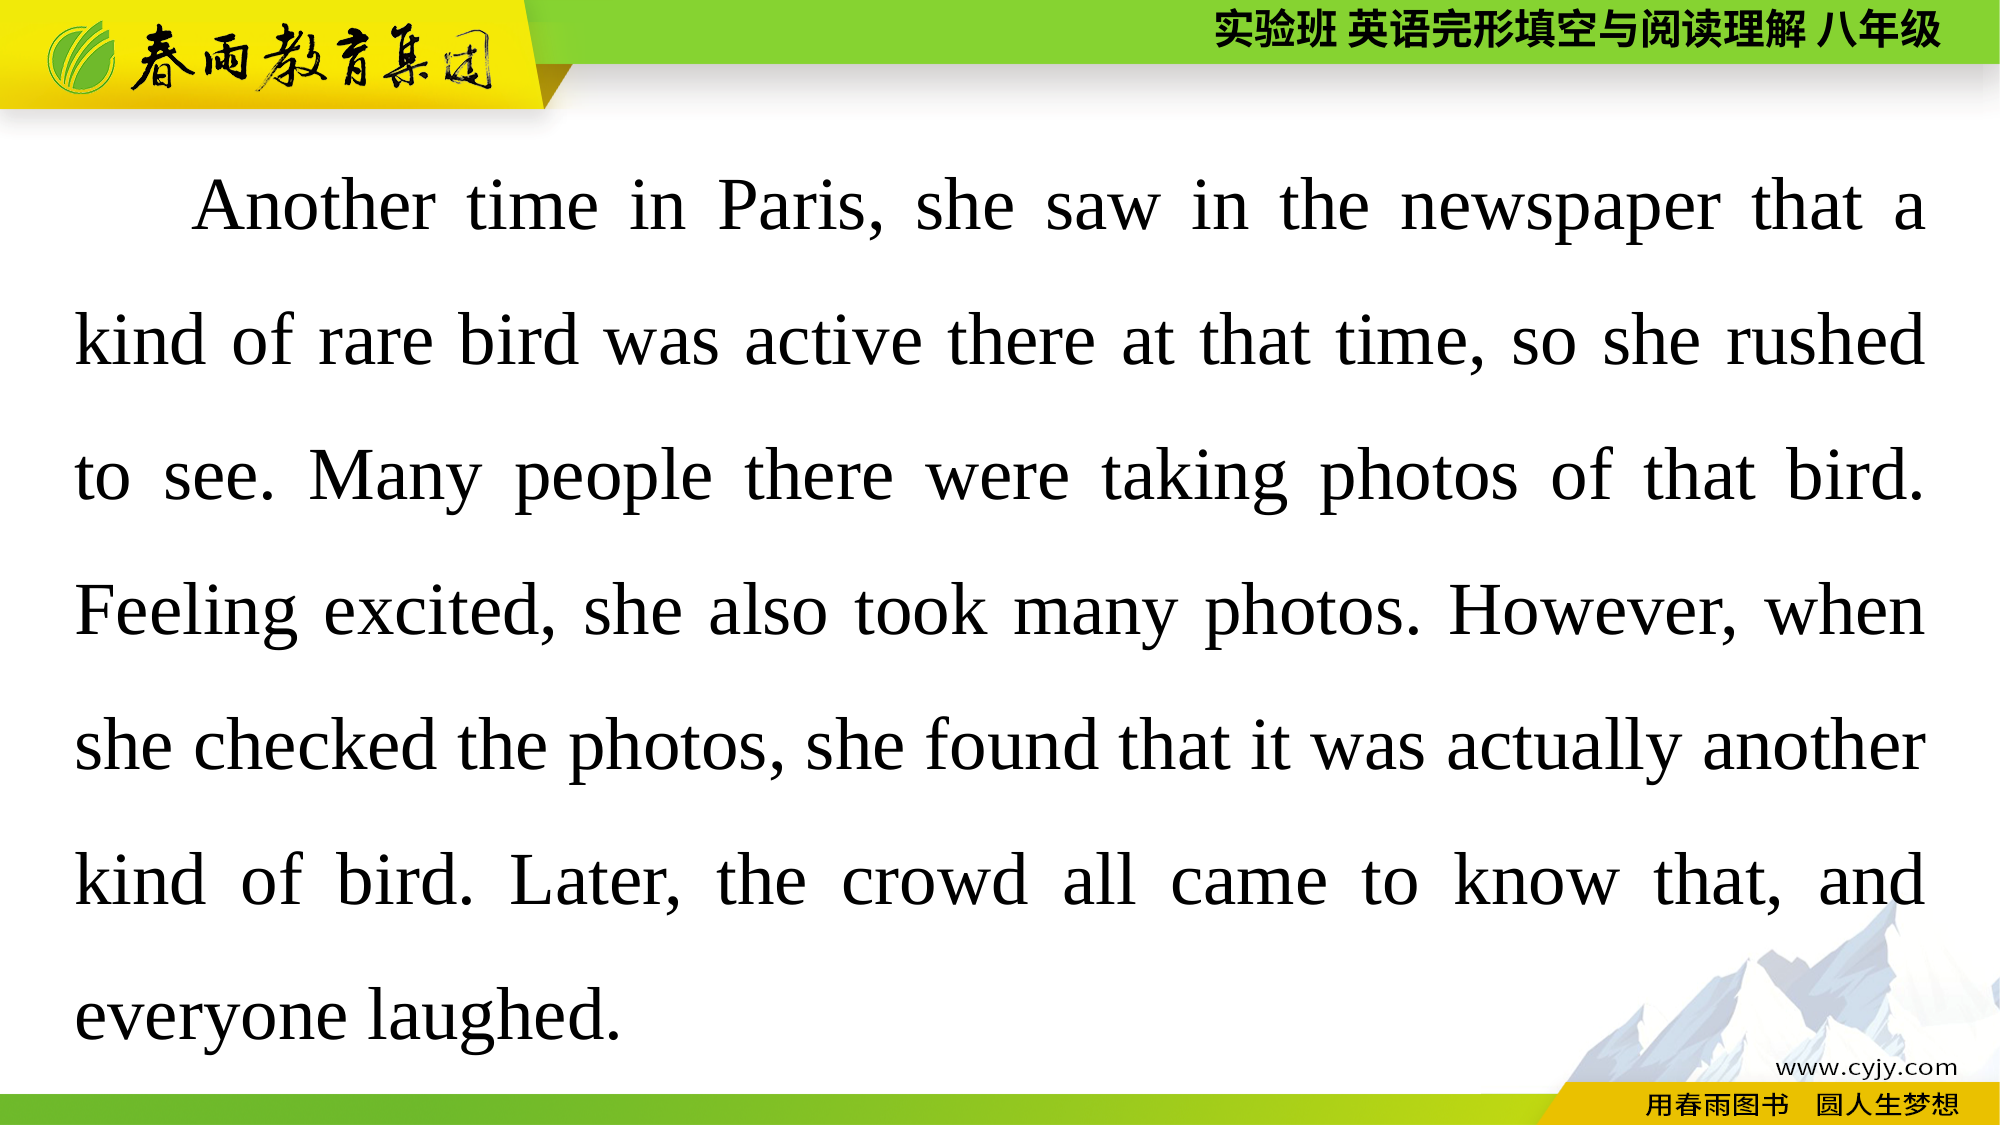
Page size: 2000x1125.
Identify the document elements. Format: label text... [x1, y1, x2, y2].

picture [0, 0, 2000, 1125]
list Another time in Paris, she saw in the newspaper that a kind of rare bird was active there at that time, so she rushed to see. Many people there were taking photos of that bird. Feeling excited, she also took many photos. However, when she checked the photos, she found that it was actually another kind of bird. Later, the crowd all came to know that, and everyone laughed. [59, 101, 1944, 1055]
